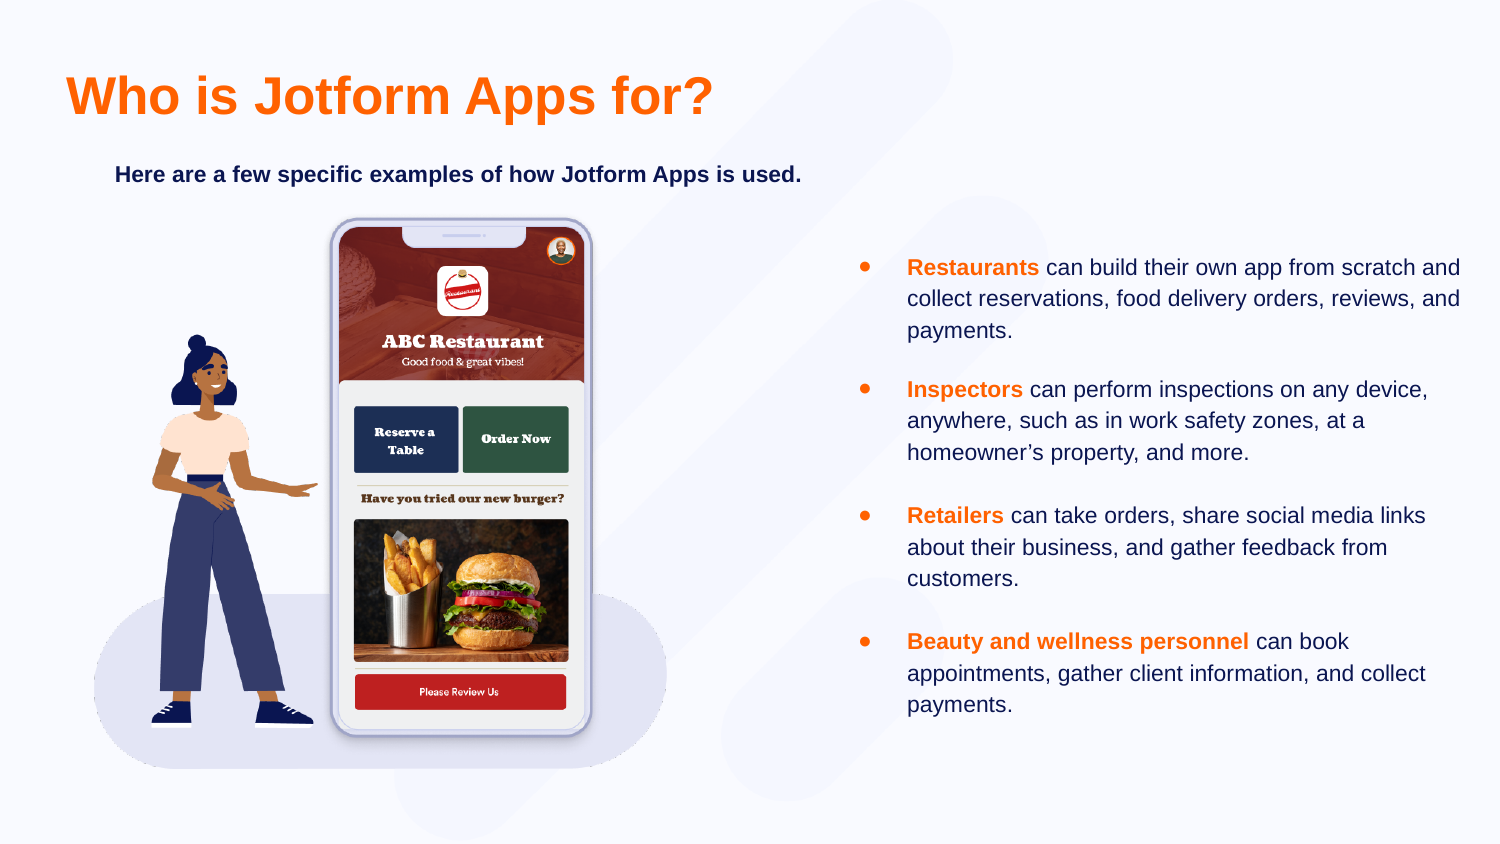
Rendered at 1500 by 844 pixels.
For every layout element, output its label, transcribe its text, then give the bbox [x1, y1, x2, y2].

text_box Restaurants can build their own app from scratch and collect reservations, food delivery orders, reviews, and payments. Inspectors can perform inspections on any device, anywhere, such as in work safety zones, at a homeowner’s property, and more. Retailers can take orders, share social media links about their business, and gather feedback from customers. Beauty and wellness personnel can book appointments, gather client information, and collect payments. [817, 233, 1477, 733]
title Who is Jotform Apps for? [51, 46, 1449, 141]
text_box Here are a few specific examples of how Jotform Apps is used. [99, 140, 1477, 202]
picture [0, 0, 1500, 844]
